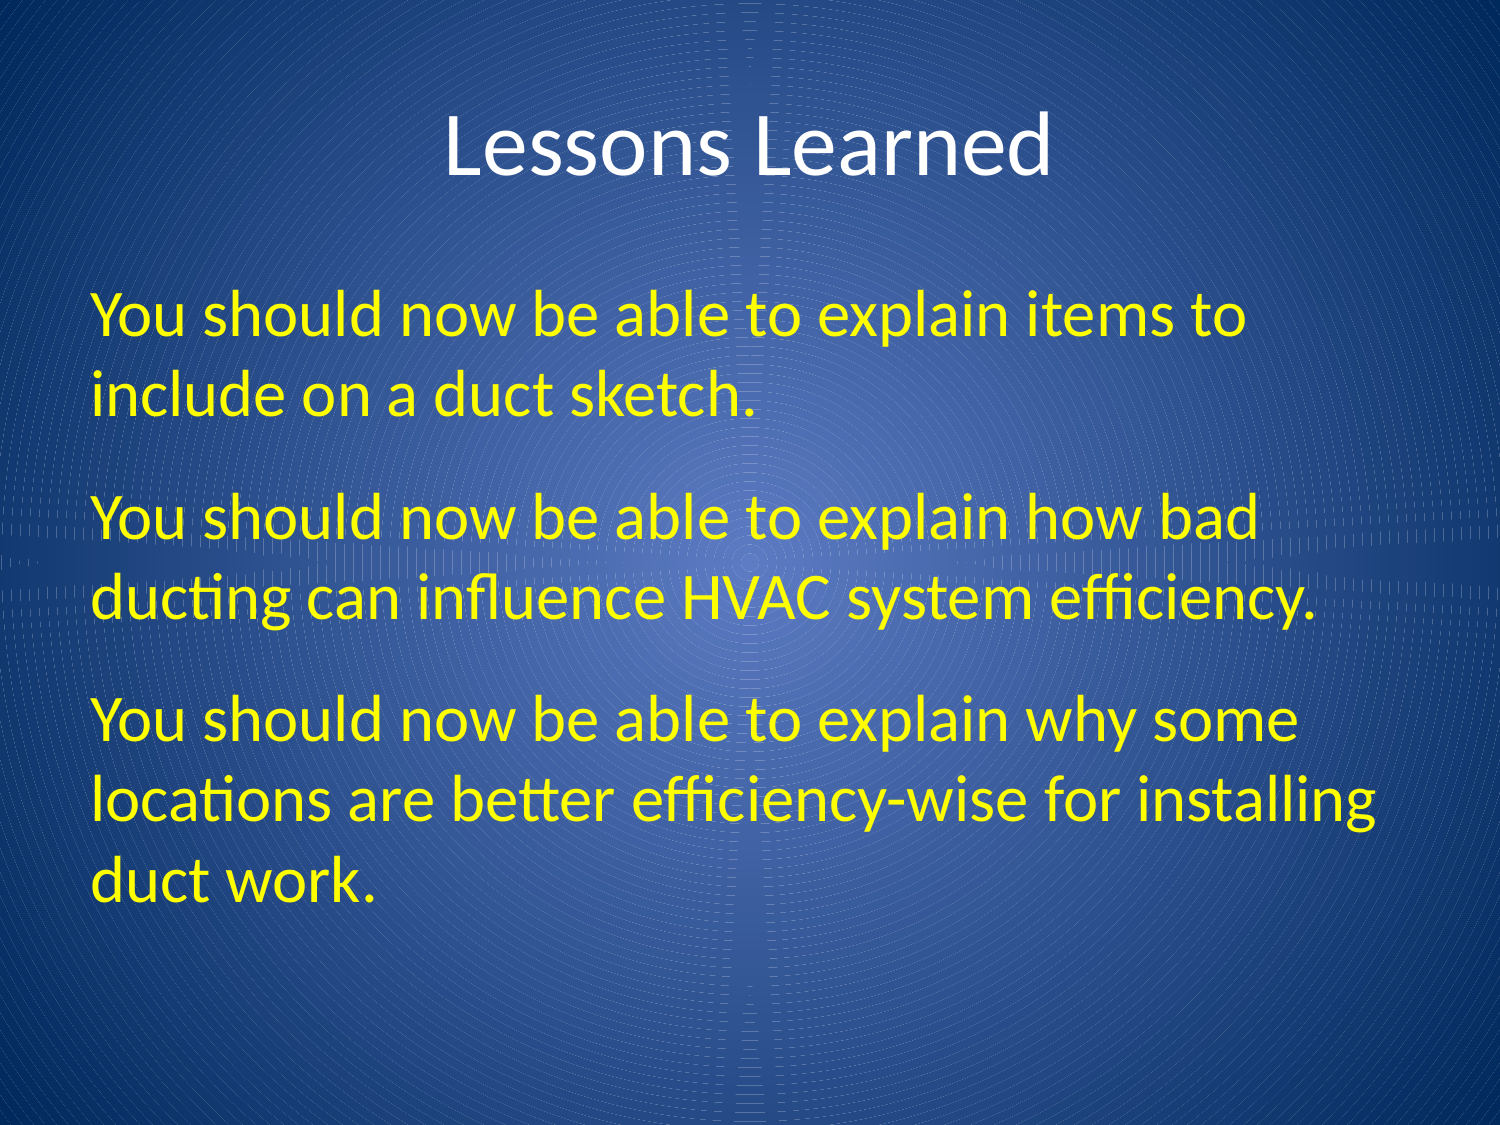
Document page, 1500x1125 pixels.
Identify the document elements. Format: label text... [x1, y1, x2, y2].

list You should now be able to explain items to include on a duct sketch. You should now be able to explain how bad ducting can influence HVAC system efficiency. You should now be able to explain why some locations are better efficiency-wise for installing duct work. [75, 262, 1425, 1005]
title Lessons Learned [75, 45, 1425, 233]
